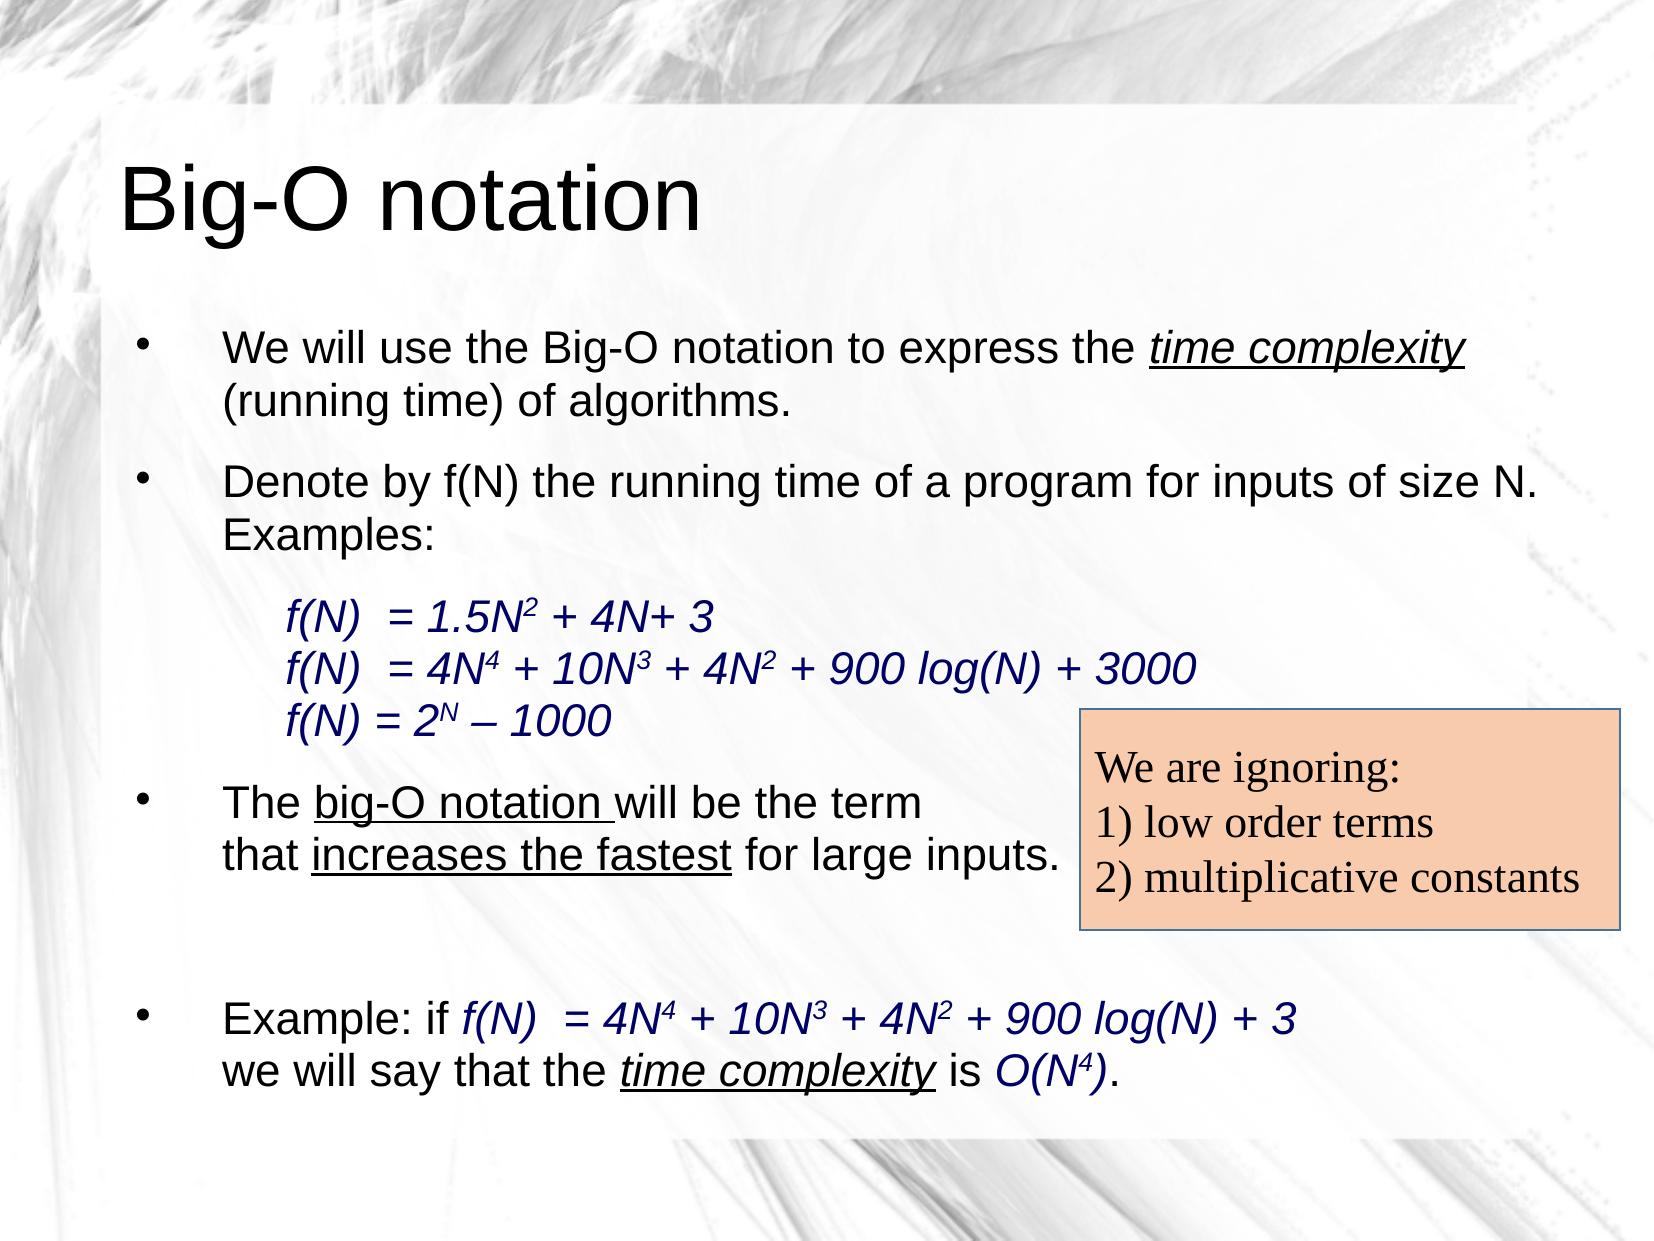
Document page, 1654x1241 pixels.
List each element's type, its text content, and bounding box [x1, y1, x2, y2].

title Big-O notation [118, 112, 1506, 281]
list We will use the Big-O notation to express the time complexity (running time) of algorithms. Denote by f(N) the running time of a program for inputs of size N. Examples: f(N) = 1.5N2 + 4N+ 3 f(N) = 4N4 + 10N3 + 4N2 + 900 log(N) + 3000 f(N) = 2N – 1000 The big-O notation will be the term that increases the fastest for large inputs. Example: if f(N) = 4N4 + 10N3 + 4N2 + 900 log(N) + 3 we will say that the time complexity is O(N4). [118, 319, 1571, 1109]
picture [0, 0, 1654, 1241]
text_box We are ignoring: 1) low order terms 2) multiplicative constants [1079, 709, 1620, 930]
